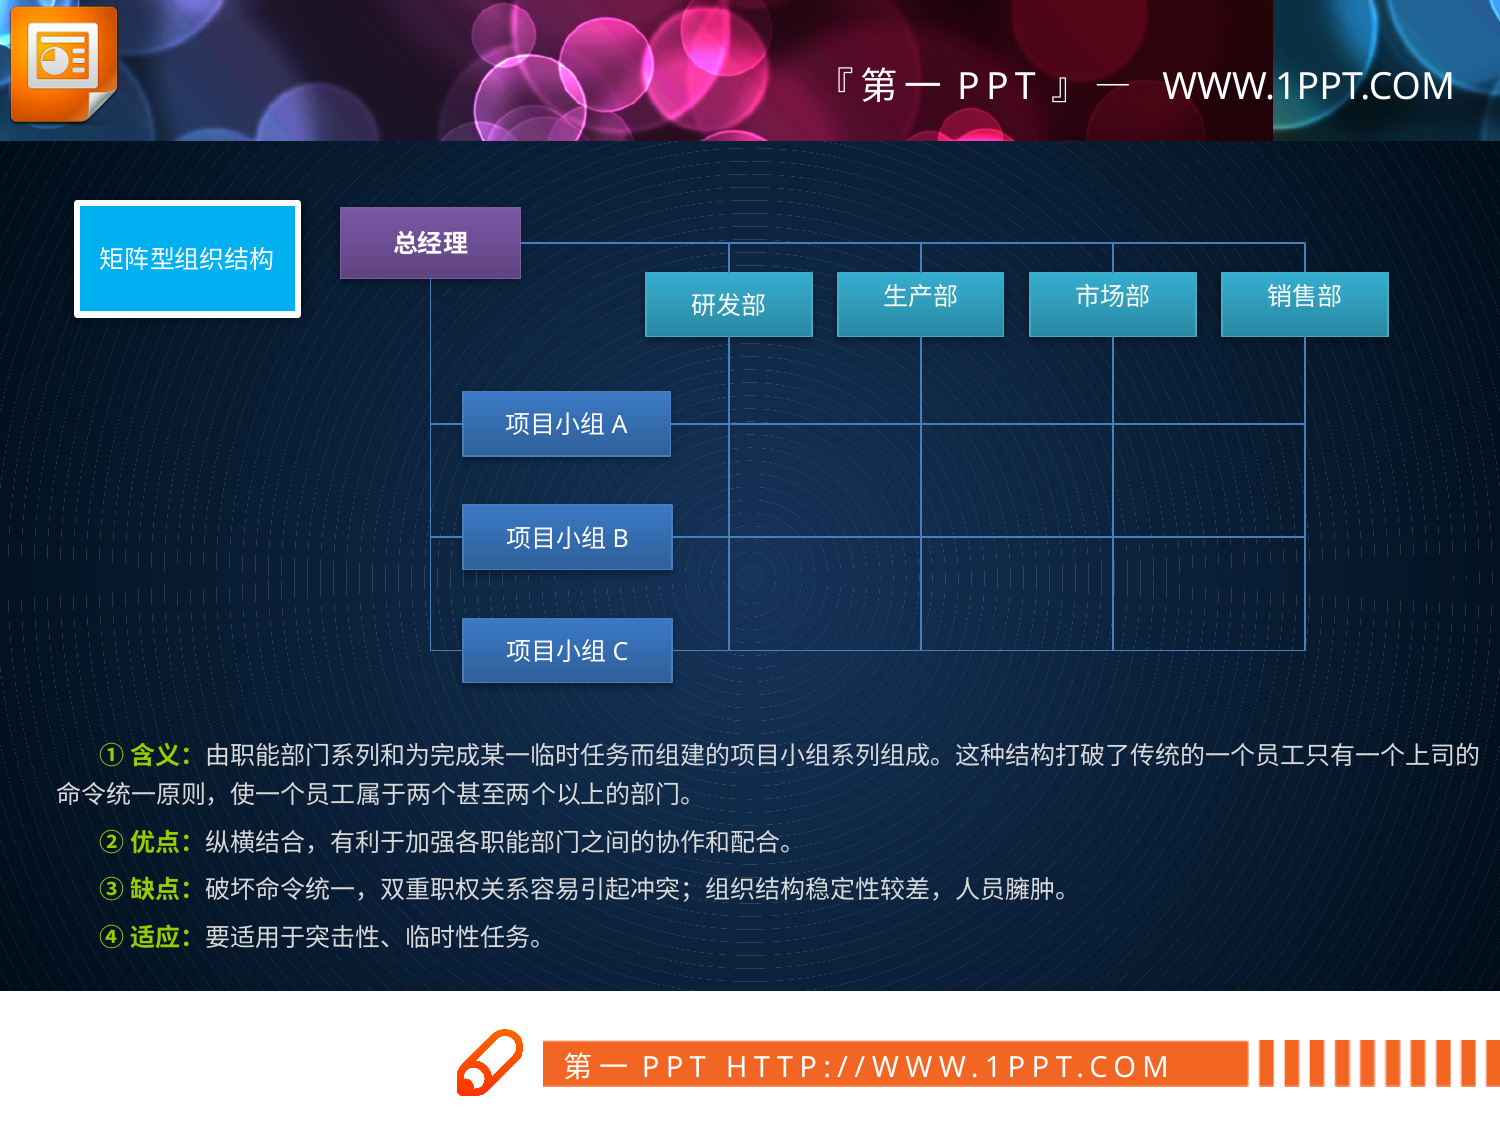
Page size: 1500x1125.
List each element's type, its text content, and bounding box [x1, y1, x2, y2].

picture [0, 0, 1500, 141]
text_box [76, 203, 1389, 684]
picture [543, 1040, 1500, 1087]
text_box ①含义：由职能部门系列和为完成某一临时任务而组建的项目小组系列组成。这种结构打破了传统的一个员工只有一个上司的命令统一原则，使一个员工属于两个甚至两个以上的部门。 ②优点：纵横结合，有利于加强各职能部门之间的协作和配合。 ③缺点：破坏命令统一，双重职权关系容易引起冲突；组织结构稳定性较差，人员臃肿。 ④适应：要适用于突击性、临时性任务。 [41, 723, 1500, 959]
